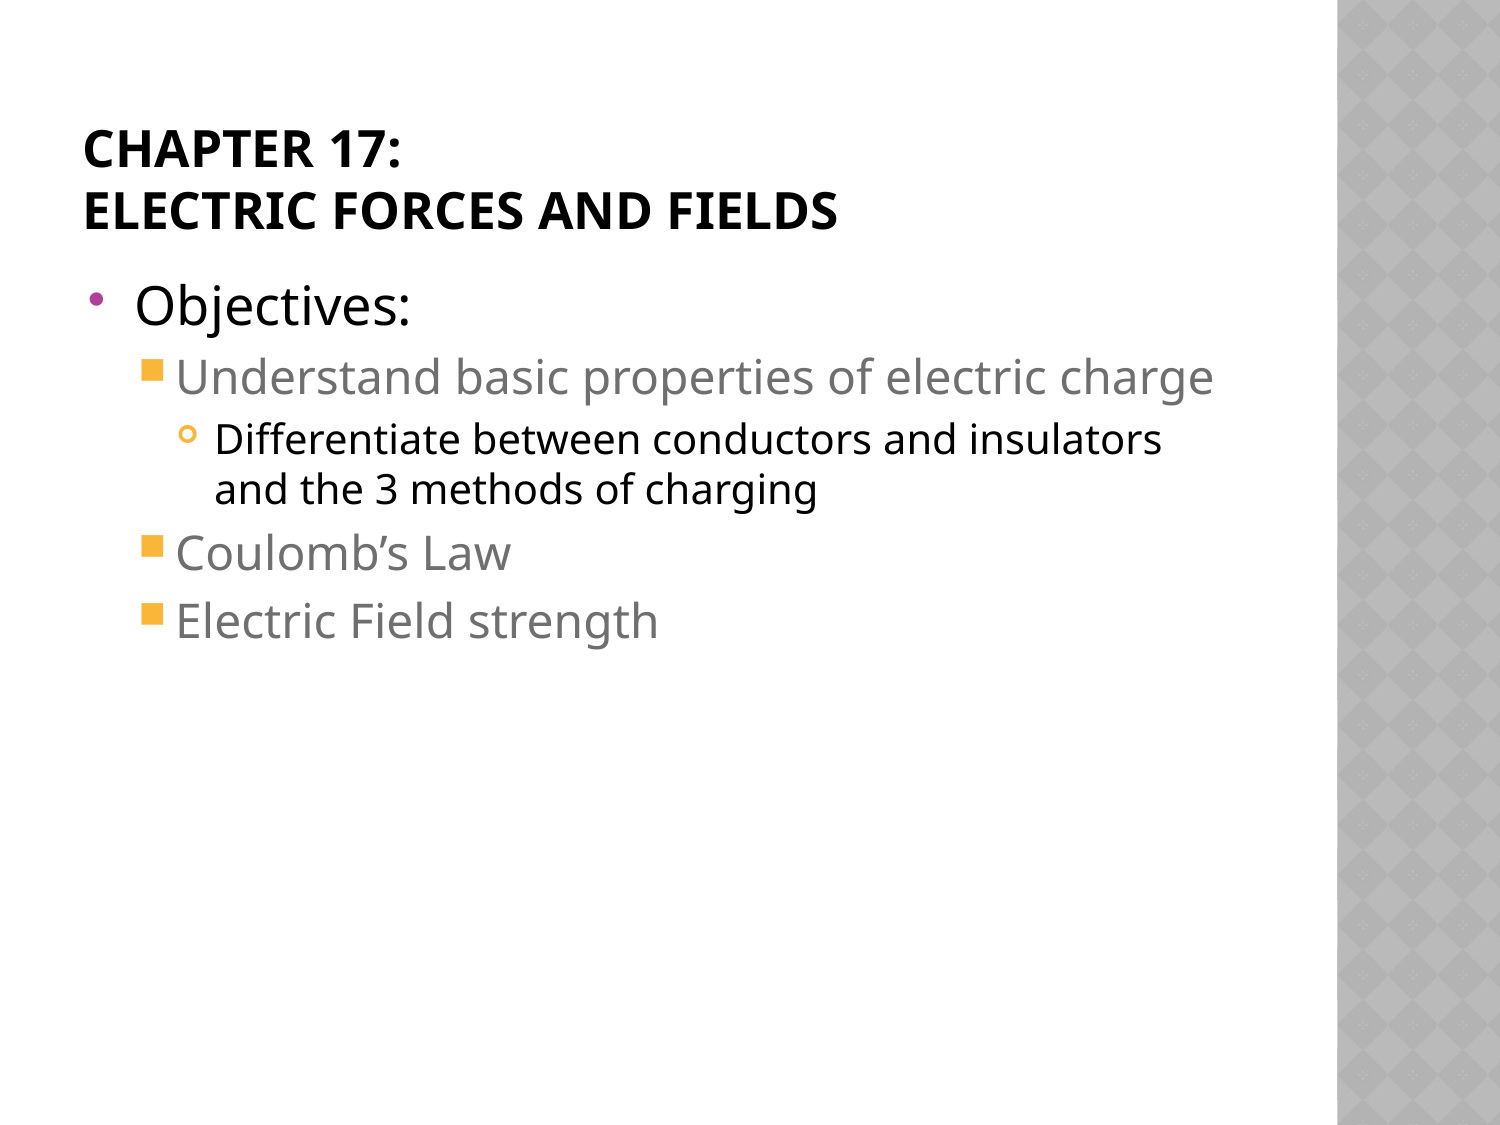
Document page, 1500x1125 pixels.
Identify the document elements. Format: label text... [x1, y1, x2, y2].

list Objectives: Understand basic properties of electric charge Differentiate between conductors and insulators and the 3 methods of charging Coulomb’s Law Electric Field strength [75, 264, 1263, 1059]
title Chapter 17: Electric Forces and Fields [75, 52, 1263, 240]
